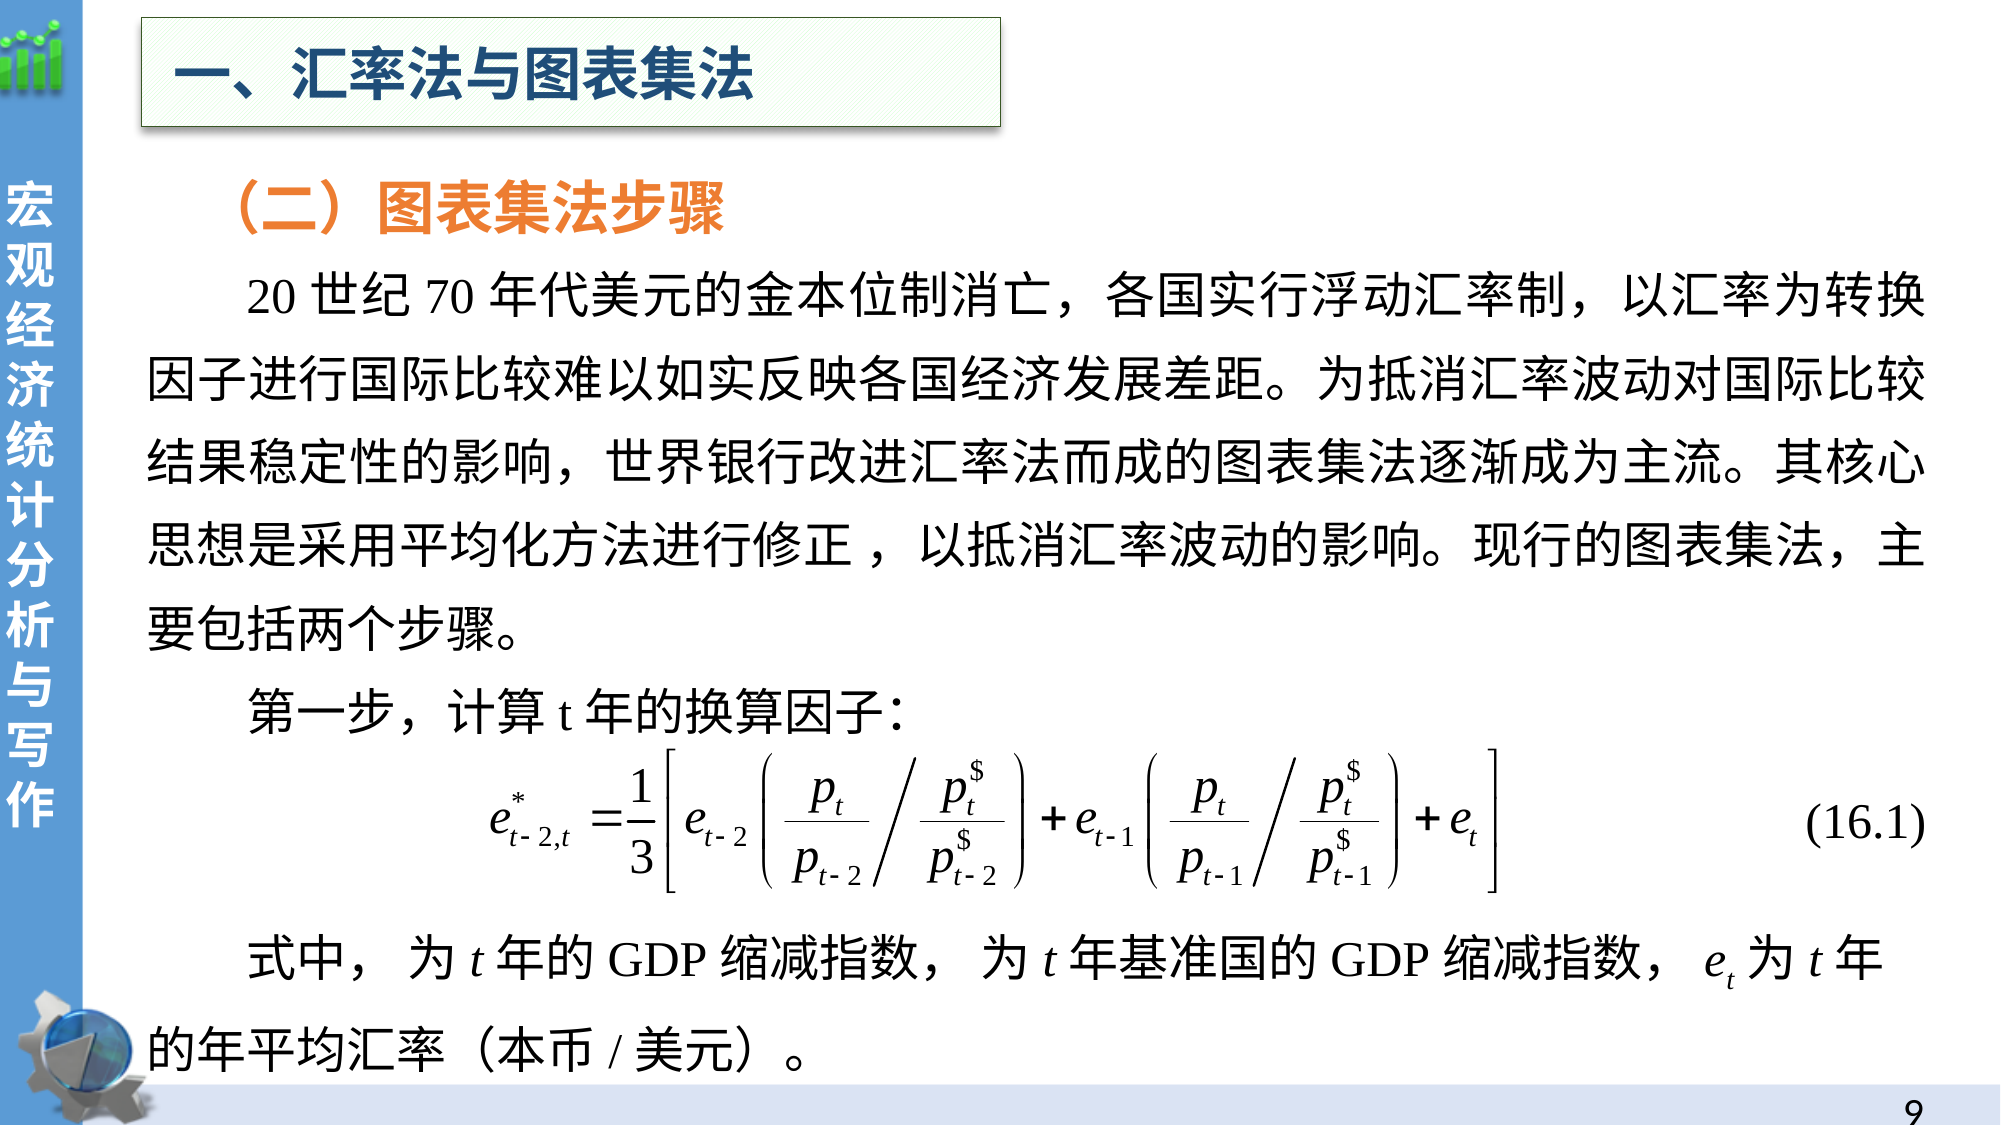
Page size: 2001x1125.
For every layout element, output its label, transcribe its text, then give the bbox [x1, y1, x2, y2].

list （二）图表集法步骤 20世纪70年代美元的金本位制消亡，各国实行浮动汇率制，以汇率为转换因子进行国际比较难以如实反映各国经济发展差距。为抵消汇率波动对国际比较结果稳定性的影响，世界银行改进汇率法而成的图表集法逐渐成为主流。其核心思想是采用平均化方法进行修正 ，以抵消汇率波动的影响。现行的图表集法，主要包括两个步骤。 第一步，计算t年的换算因子： (16.1) 式中， 为t年的GDP缩减指数， 为t年基准国的GDP缩减指数，et为t年的年平均汇率（本币/美元）。 [93, 149, 1942, 1042]
text_box 一、汇率法与图表集法 [141, 17, 1000, 127]
picture [0, 0, 2001, 1125]
slide_number 8 [1786, 1085, 1940, 1125]
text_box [482, 737, 1518, 905]
